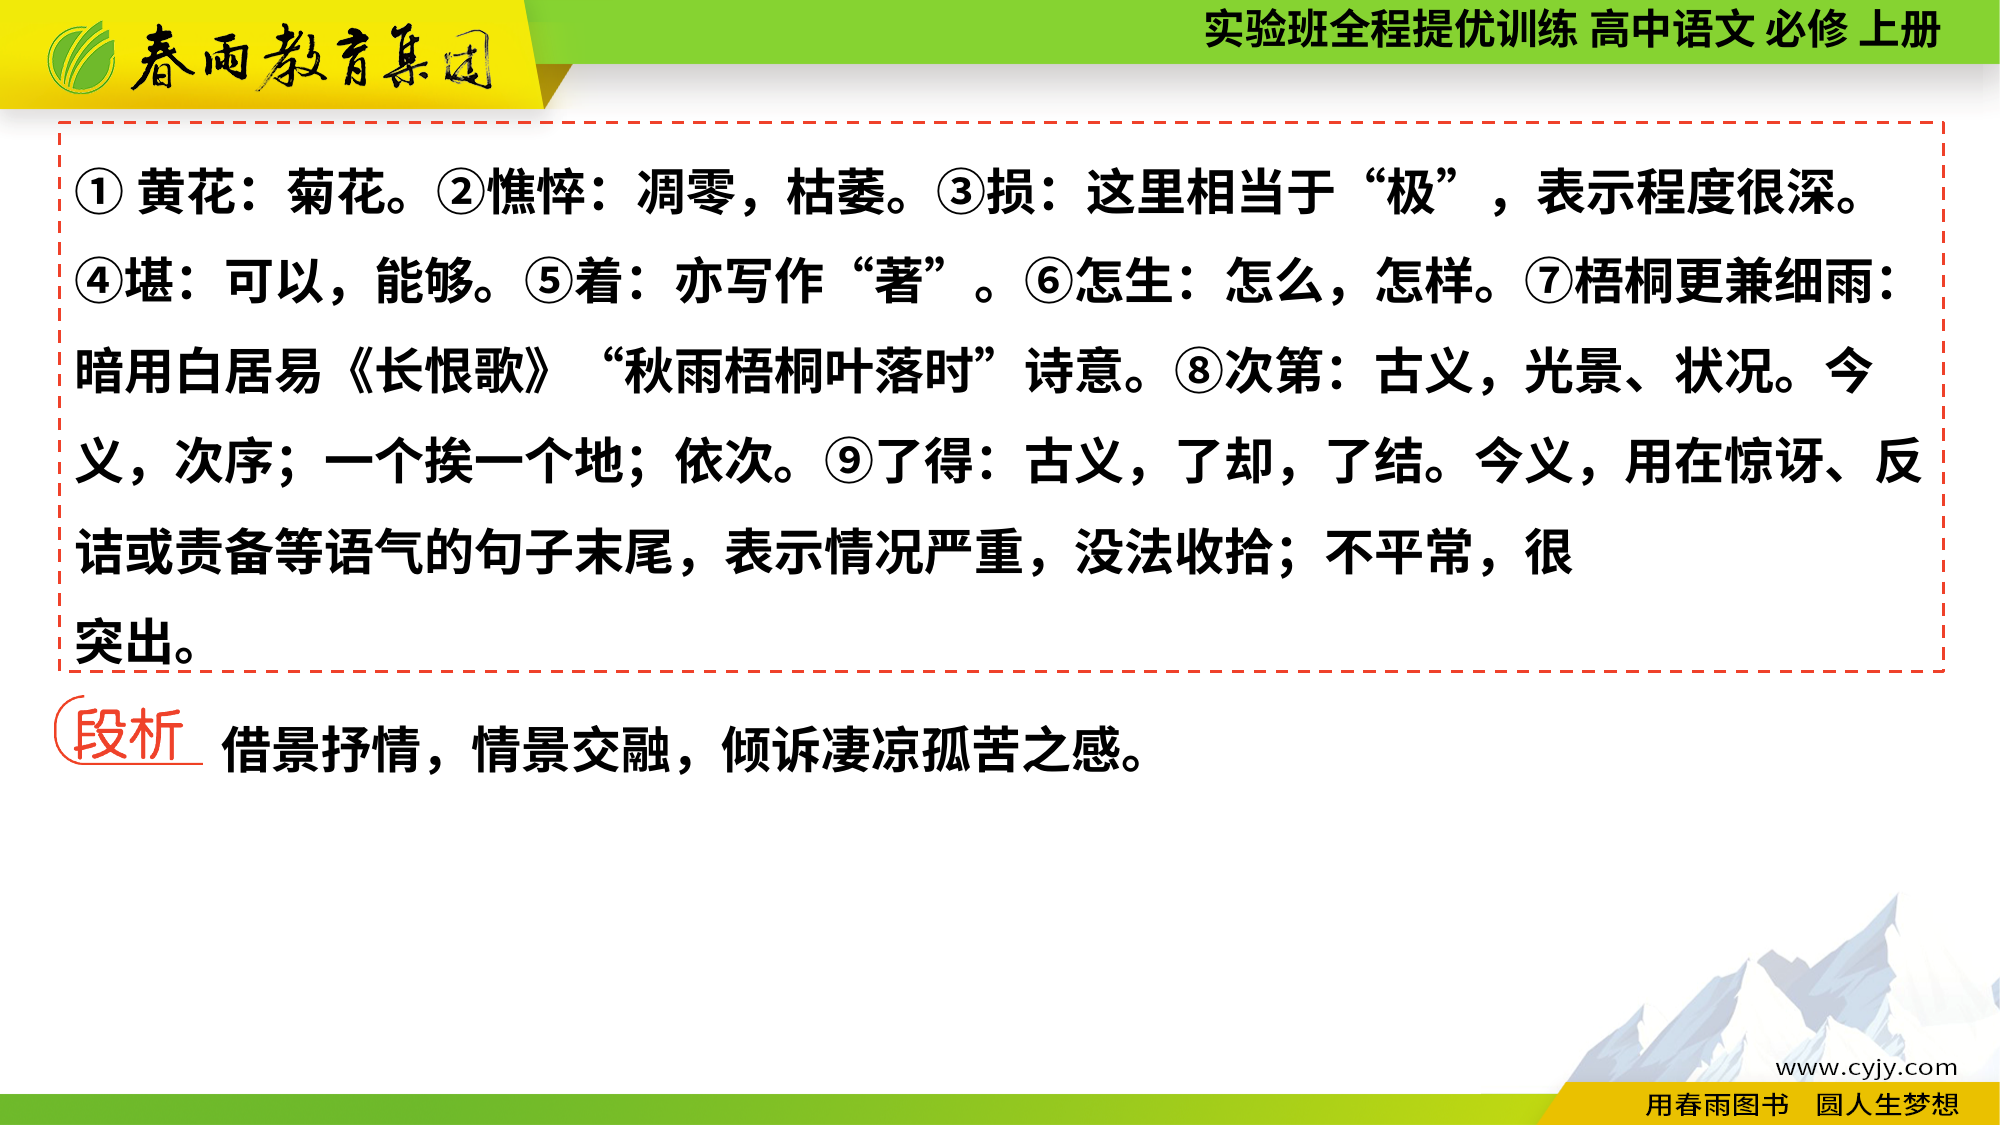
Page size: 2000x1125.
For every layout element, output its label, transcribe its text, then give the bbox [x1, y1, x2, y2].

list ①黄花：菊花。②憔悴：凋零，枯萎。③损：这里相当于“极”，表示程度很深。④堪：可以，能够。⑤着：亦写作“著”。⑥怎生：怎么，怎样。⑦梧桐更兼细雨：暗用白居易《长恨歌》“秋雨梧桐叶落时”诗意。⑧次第：古义，光景、状况。今义，次序；一个挨一个地；依次。⑨了得：古义，了却，了结。今义，用在惊讶、反诘或责备等语气的句子末尾，表示情况严重，没法收拾；不平常，很 突出。 [59, 122, 1944, 672]
picture [0, 0, 2000, 1125]
text_box 借景抒情，情景交融，倾诉凄凉孤苦之感。 [59, 680, 1944, 786]
